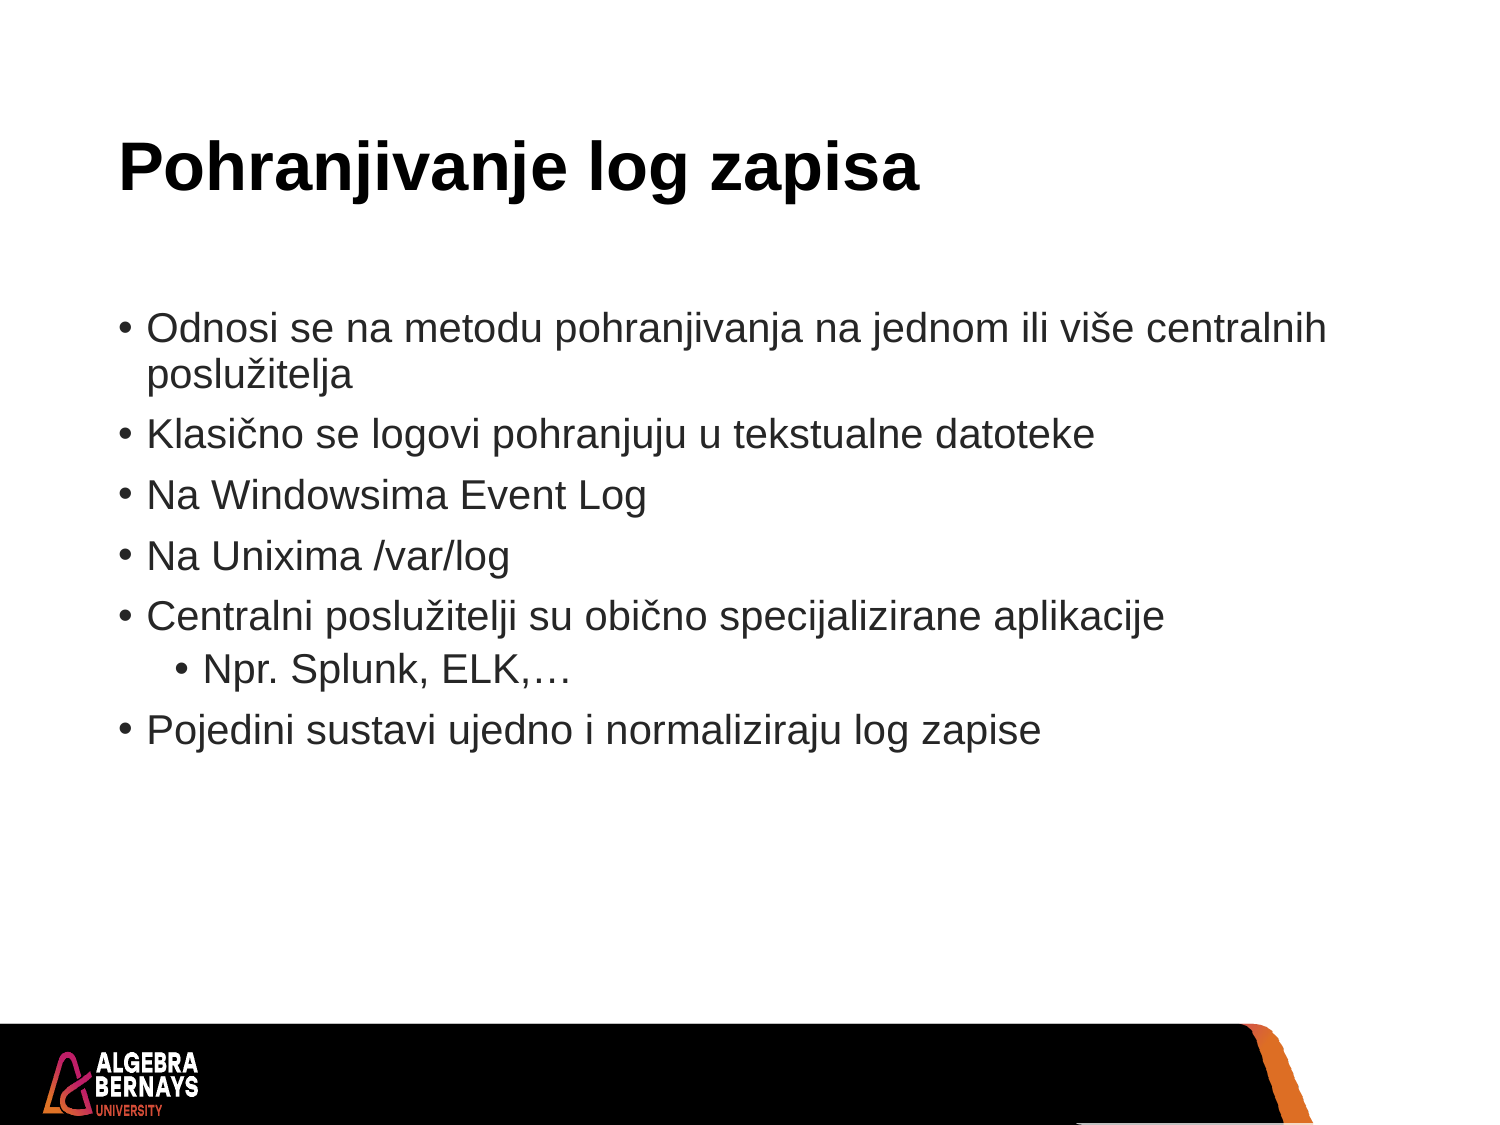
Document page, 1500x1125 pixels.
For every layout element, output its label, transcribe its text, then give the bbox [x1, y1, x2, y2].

title Pohranjivanje log zapisa [103, 59, 1397, 278]
picture [0, 1023, 1468, 1125]
list Odnosi se na metodu pohranjivanja na jednom ili više centralnih poslužitelja Klasično se logovi pohranjuju u tekstualne datoteke Na Windowsima Event Log Na Unixima /var/log Centralni poslužitelji su obično specijalizirane aplikacije Npr. Splunk, ELK,… Pojedini sustavi ujedno i normaliziraju log zapise [103, 299, 1397, 1014]
